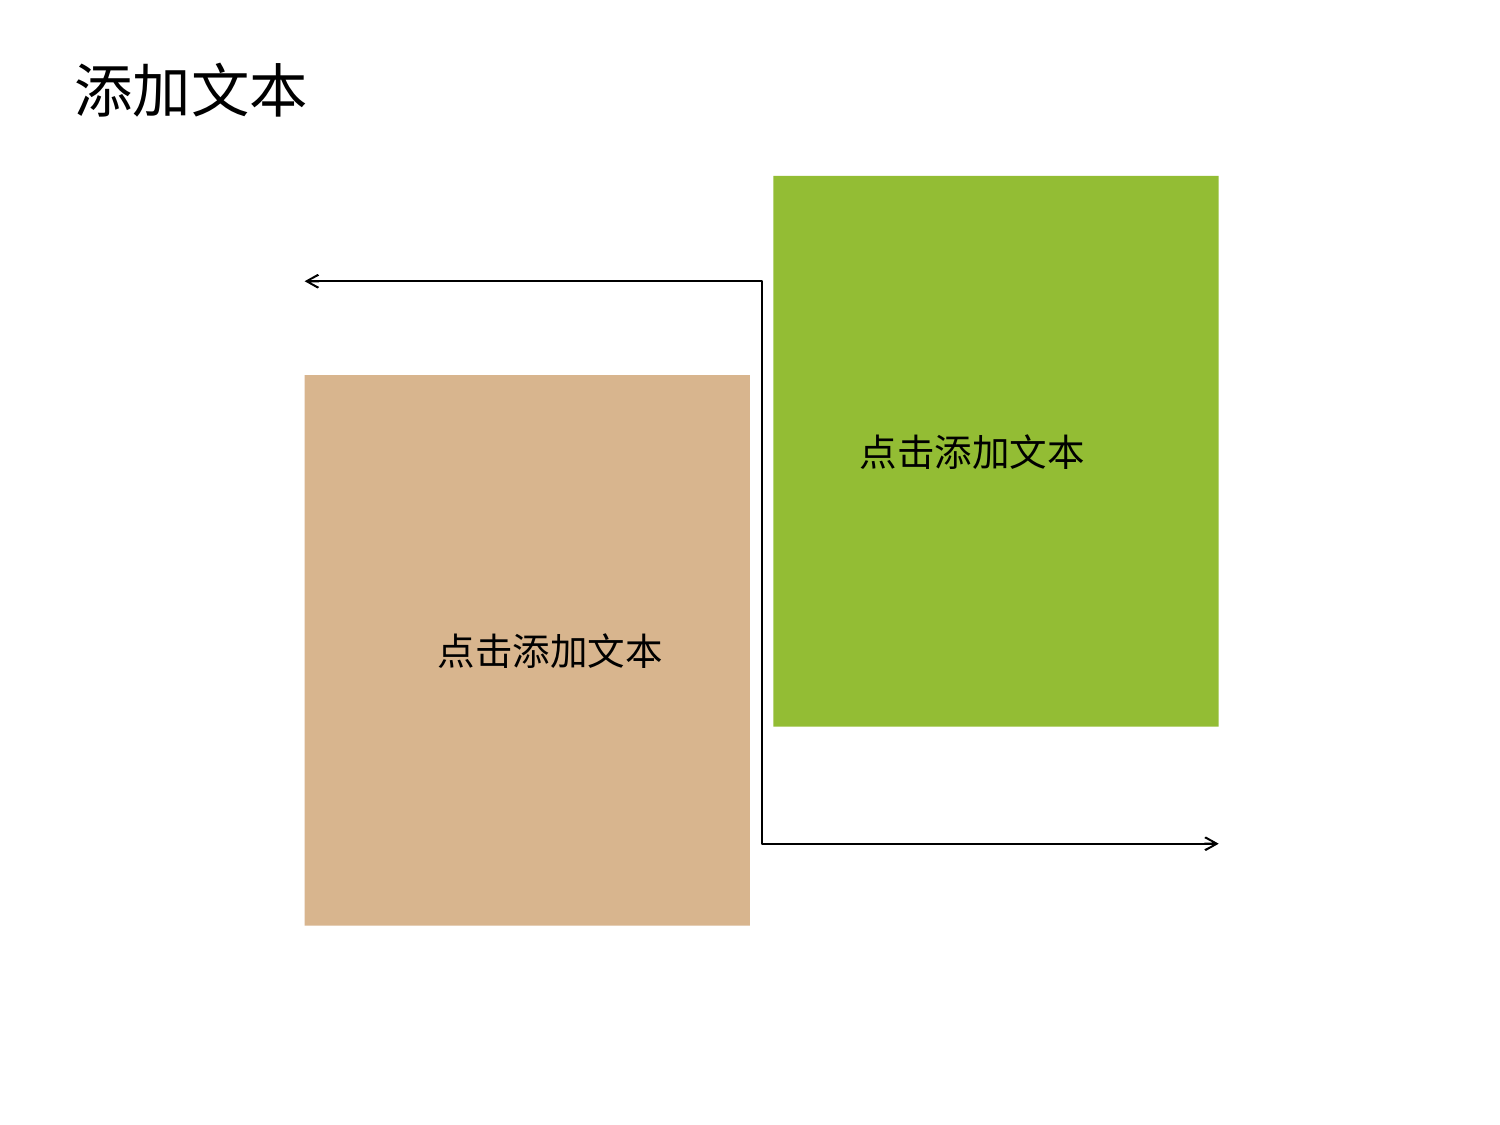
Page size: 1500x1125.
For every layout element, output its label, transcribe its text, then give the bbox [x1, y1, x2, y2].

text_box [771, 174, 1221, 283]
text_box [304, 281, 1219, 844]
text_box 添加文本 [60, 46, 323, 132]
text_box [303, 851, 752, 928]
